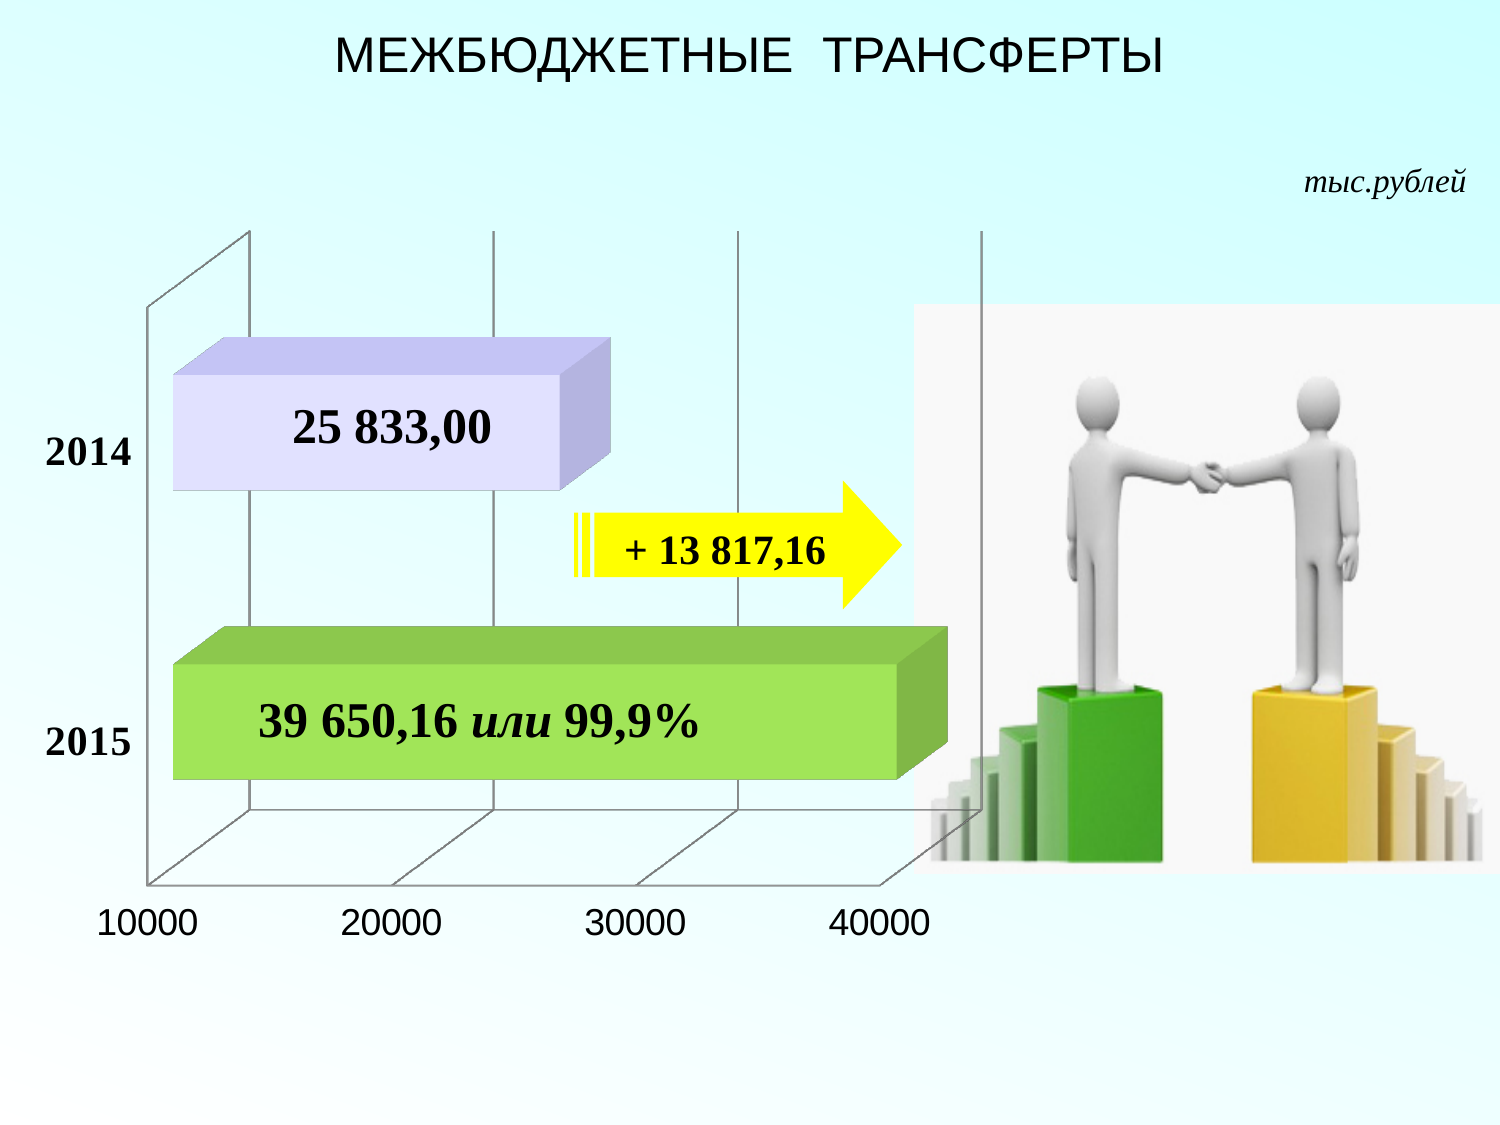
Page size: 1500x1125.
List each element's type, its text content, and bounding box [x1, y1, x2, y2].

text_box тыс.рублей [1288, 152, 1500, 207]
text_box МЕЖБЮДЖЕТНЫЕ ТРАНСФЕРТЫ [0, 0, 1500, 106]
chart [0, 198, 1055, 997]
picture [1055, 304, 1500, 874]
